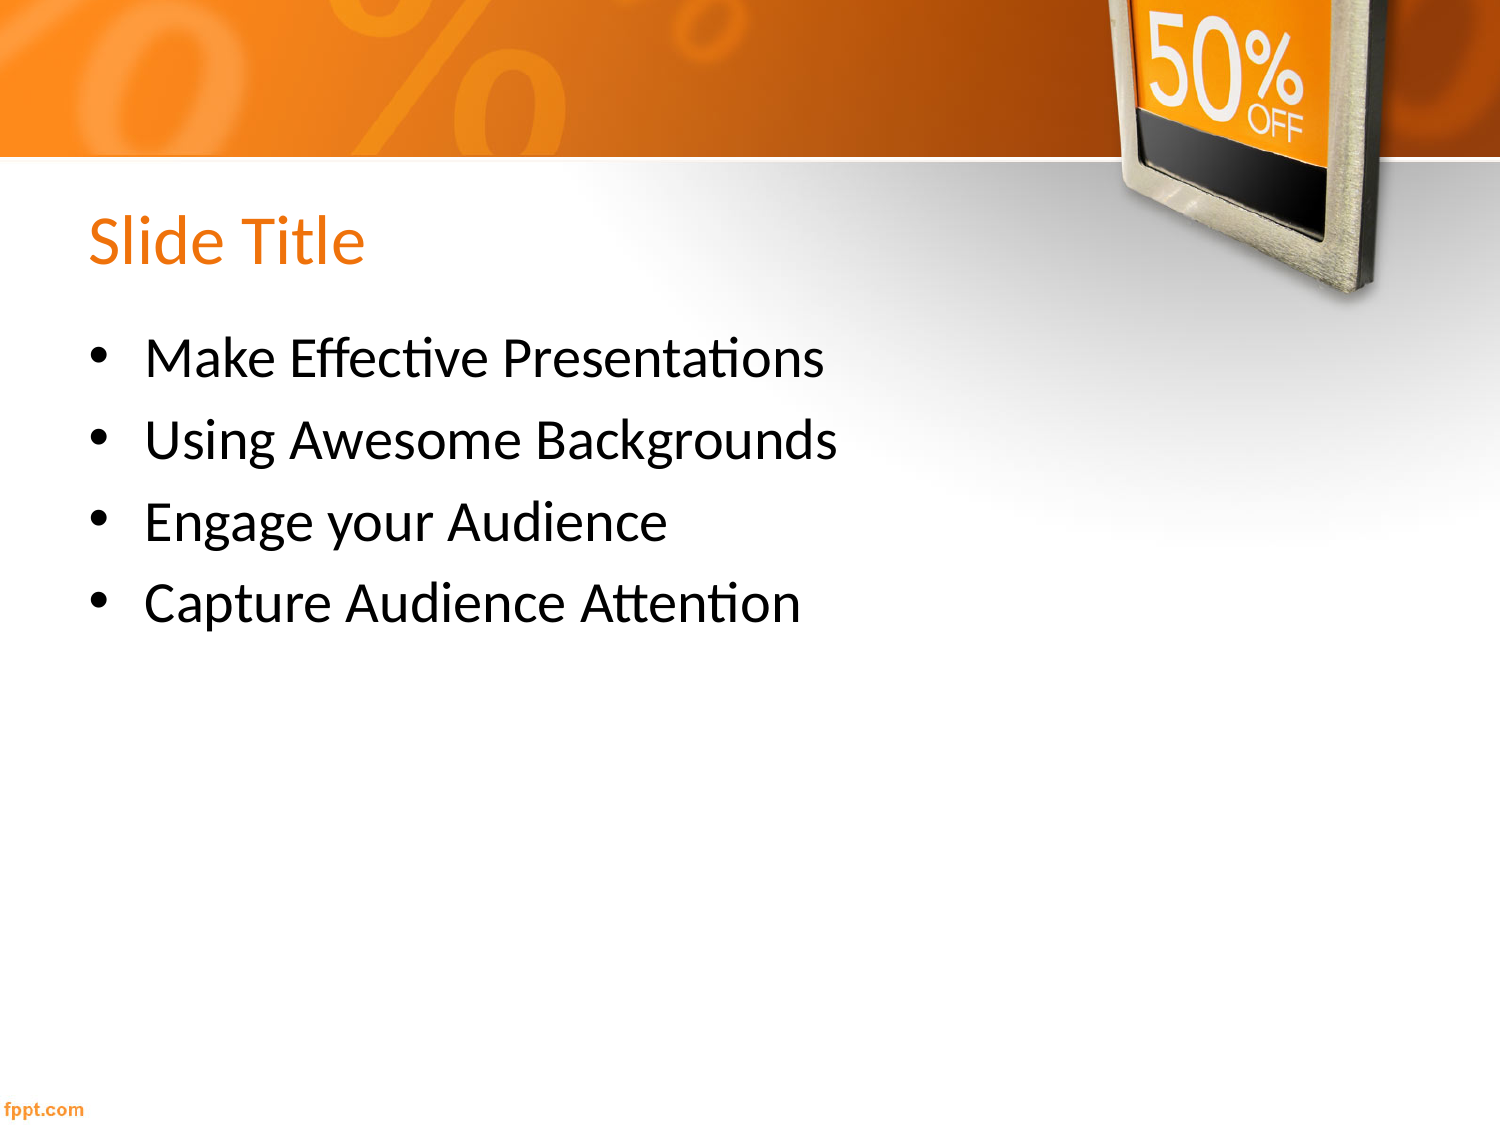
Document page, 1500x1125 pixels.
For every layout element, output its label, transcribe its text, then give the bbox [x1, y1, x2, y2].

picture [0, 0, 1500, 1125]
title Slide Title [73, 186, 1427, 287]
list Make Effective Presentations Using Awesome Backgrounds Engage your Audience Capture Audience Attention [73, 311, 1427, 989]
